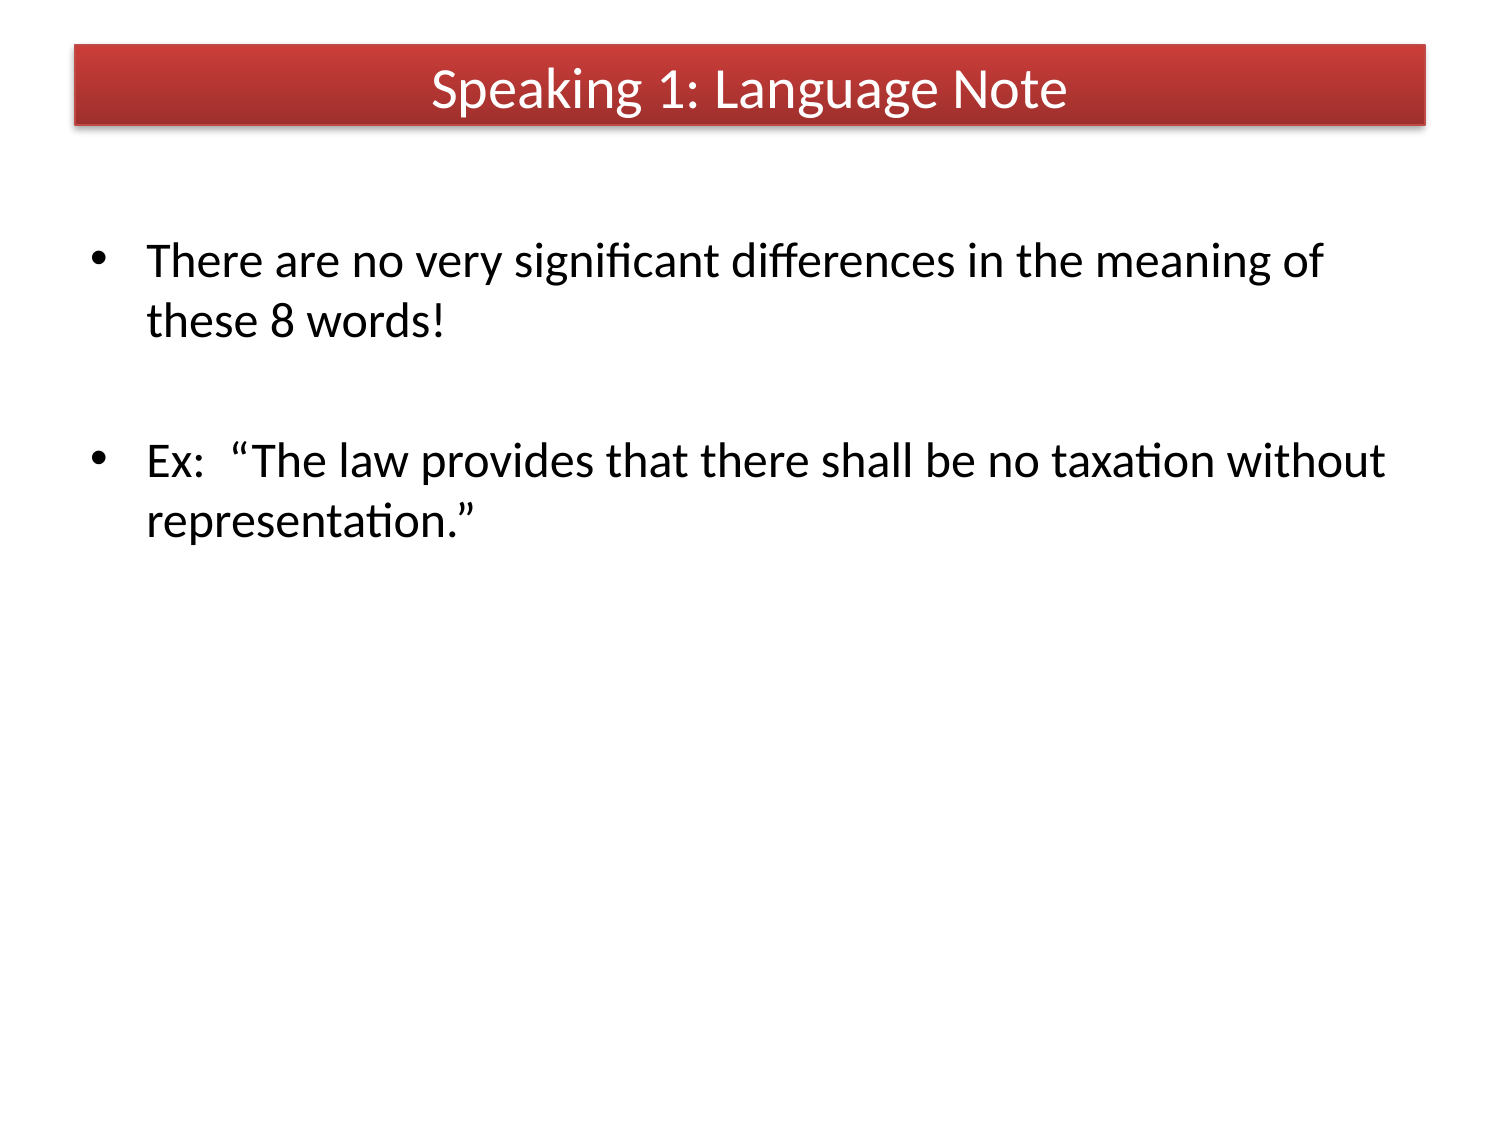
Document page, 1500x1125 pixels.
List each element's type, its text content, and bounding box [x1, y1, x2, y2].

title Speaking 1: Language Note [74, 44, 1426, 126]
list There are no very significant differences in the meaning of these 8 words! Ex: “The law provides that there shall be no taxation without representation.” [75, 149, 1425, 1005]
